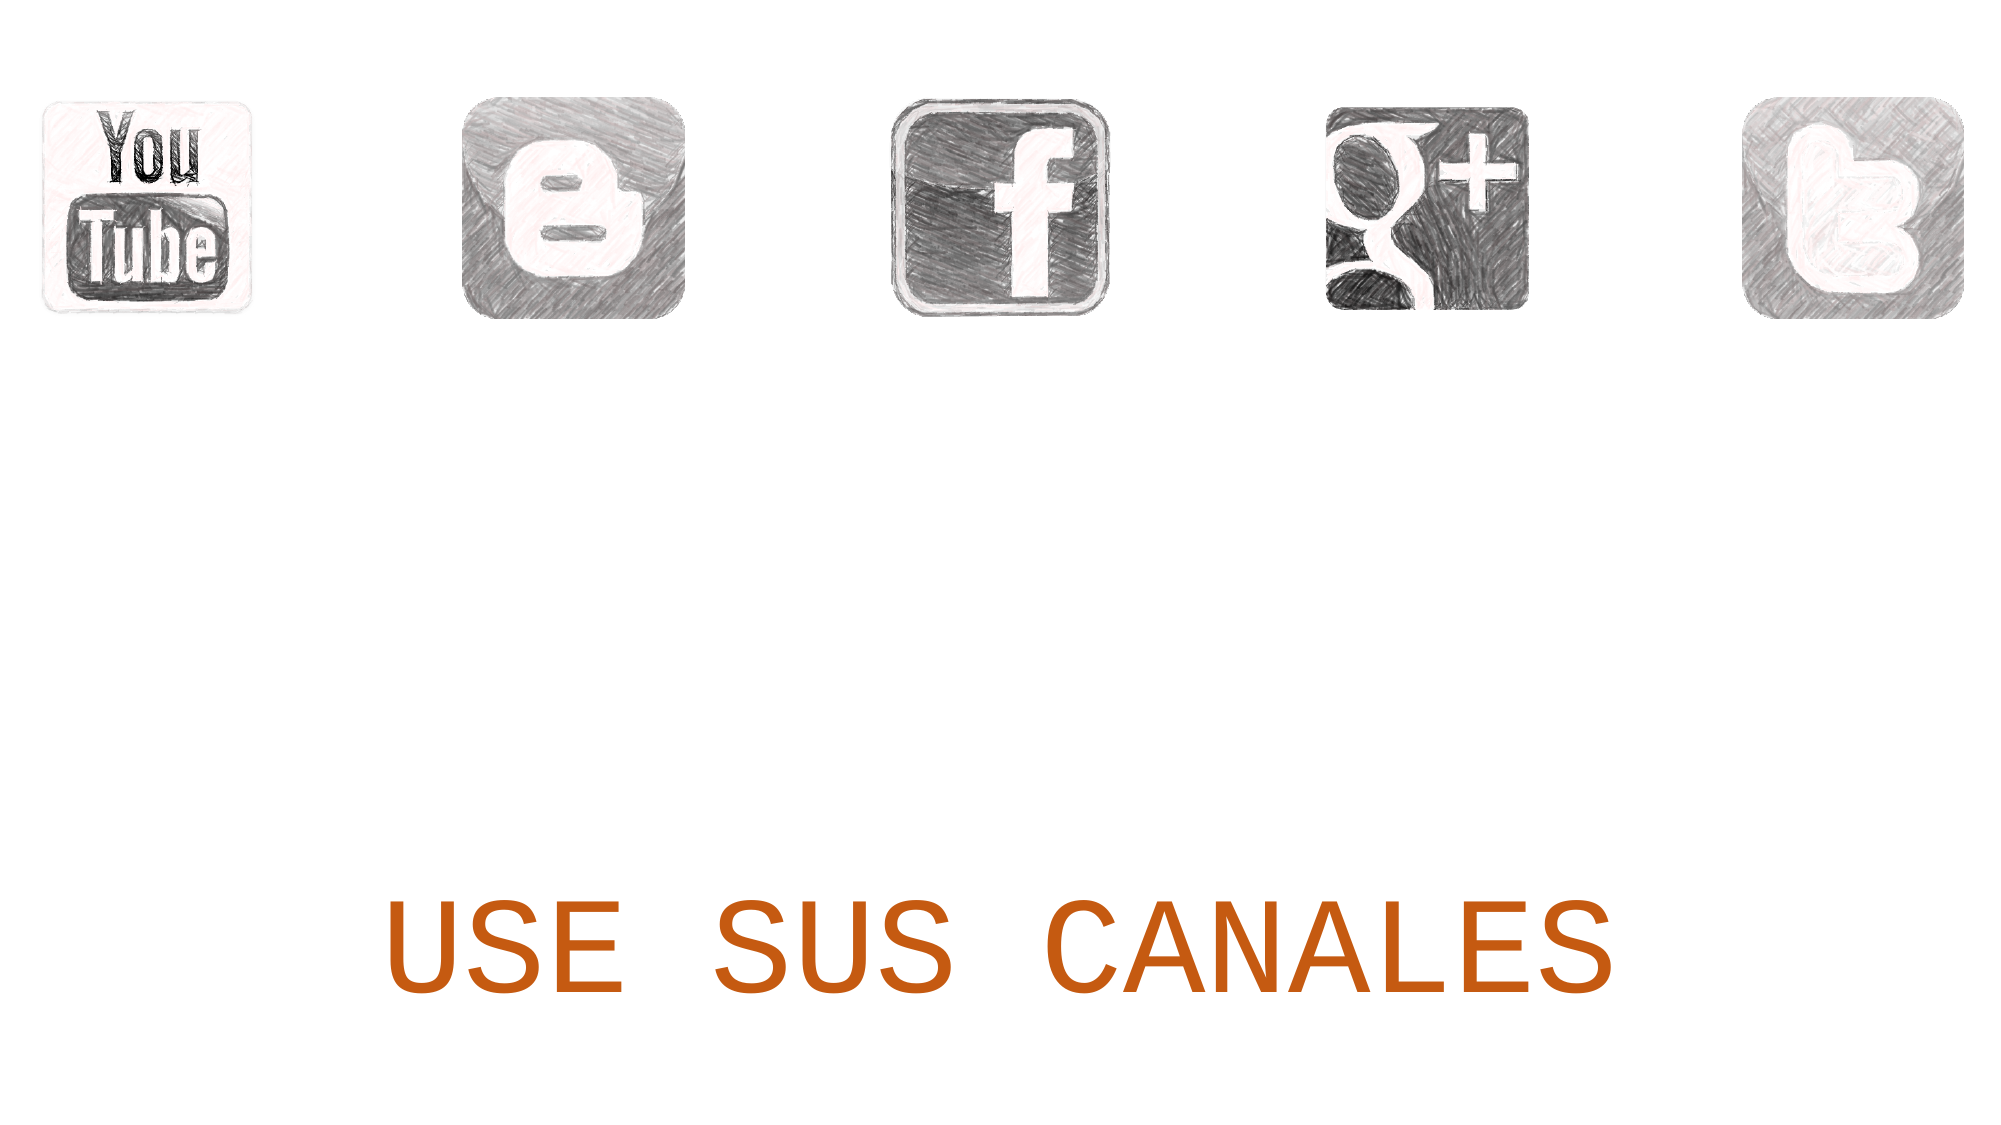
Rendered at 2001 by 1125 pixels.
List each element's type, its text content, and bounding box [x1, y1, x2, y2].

picture [36, 97, 258, 319]
picture [1742, 97, 1964, 319]
picture [462, 97, 685, 319]
picture [888, 97, 1111, 319]
text_box USE SUS CANALES [366, 847, 1634, 1028]
picture [1315, 97, 1538, 319]
